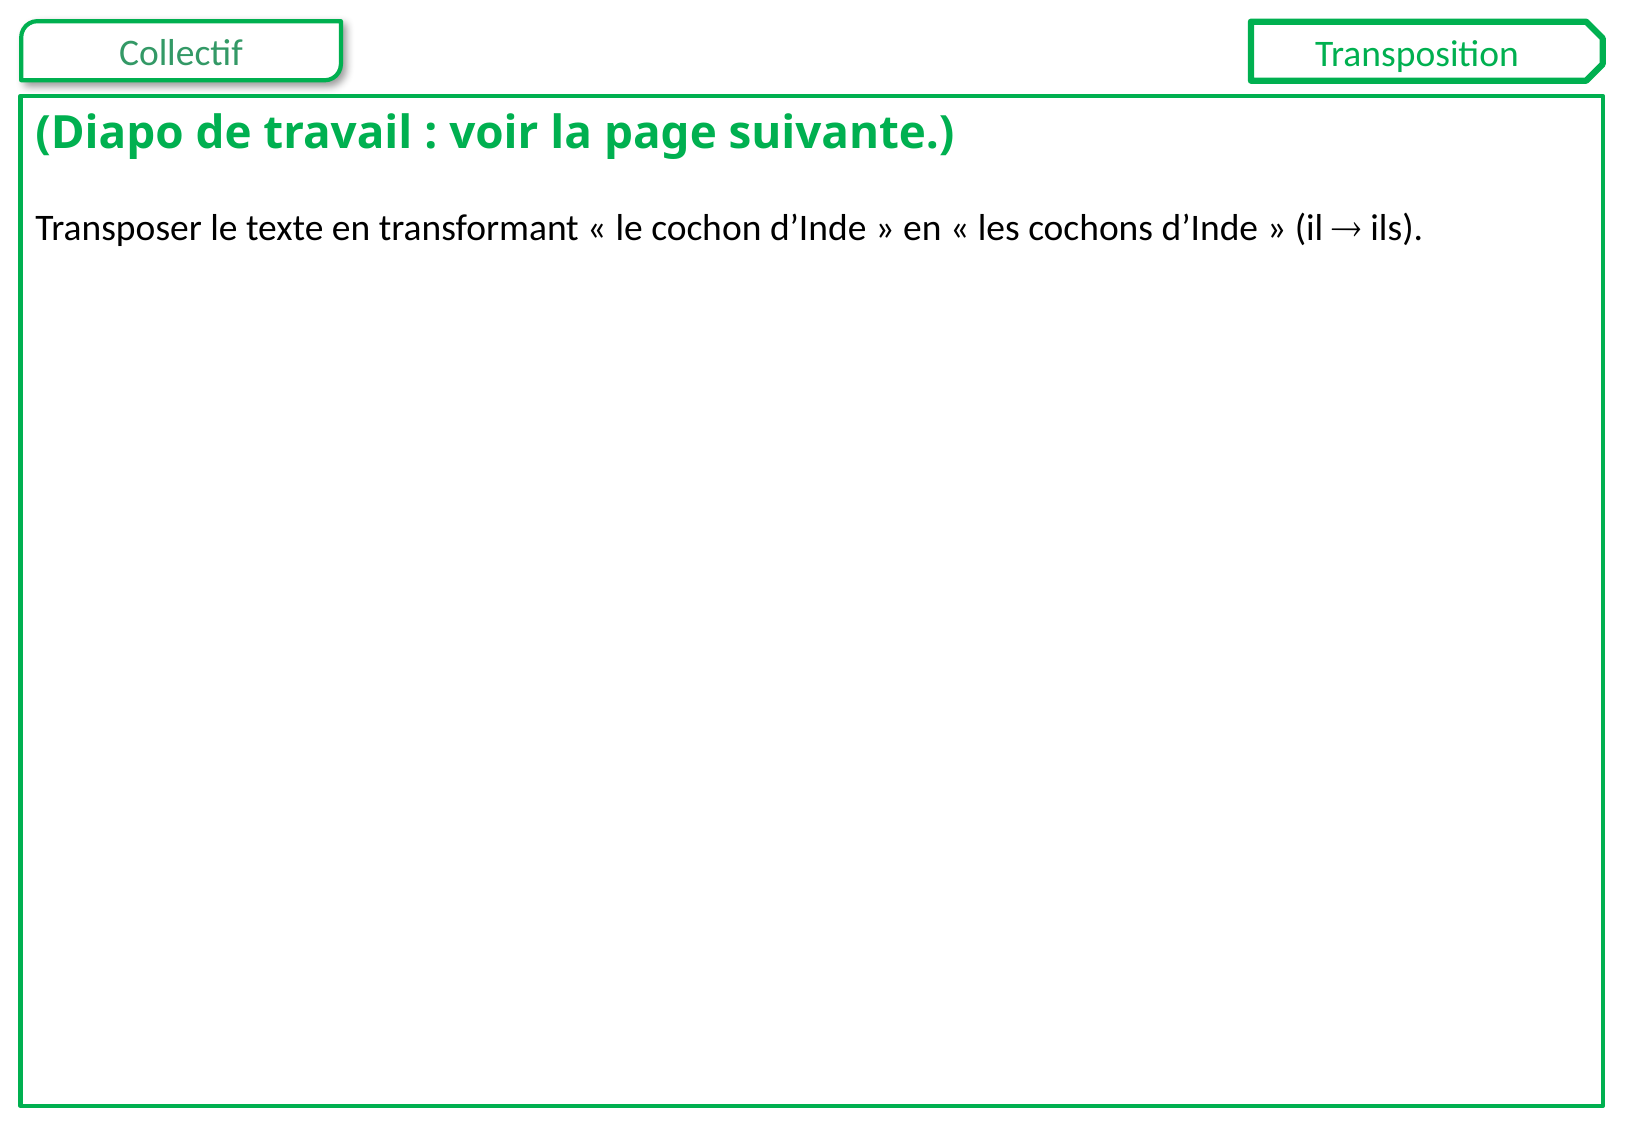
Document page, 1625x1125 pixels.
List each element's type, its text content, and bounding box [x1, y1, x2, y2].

list (Diapo de travail : voir la page suivante.) Transposer le texte en transformant « le cochon d’Inde » en « les cochons d’Inde » (il  ils). [18, 94, 1605, 1108]
list Transposition [1250, 21, 1584, 81]
